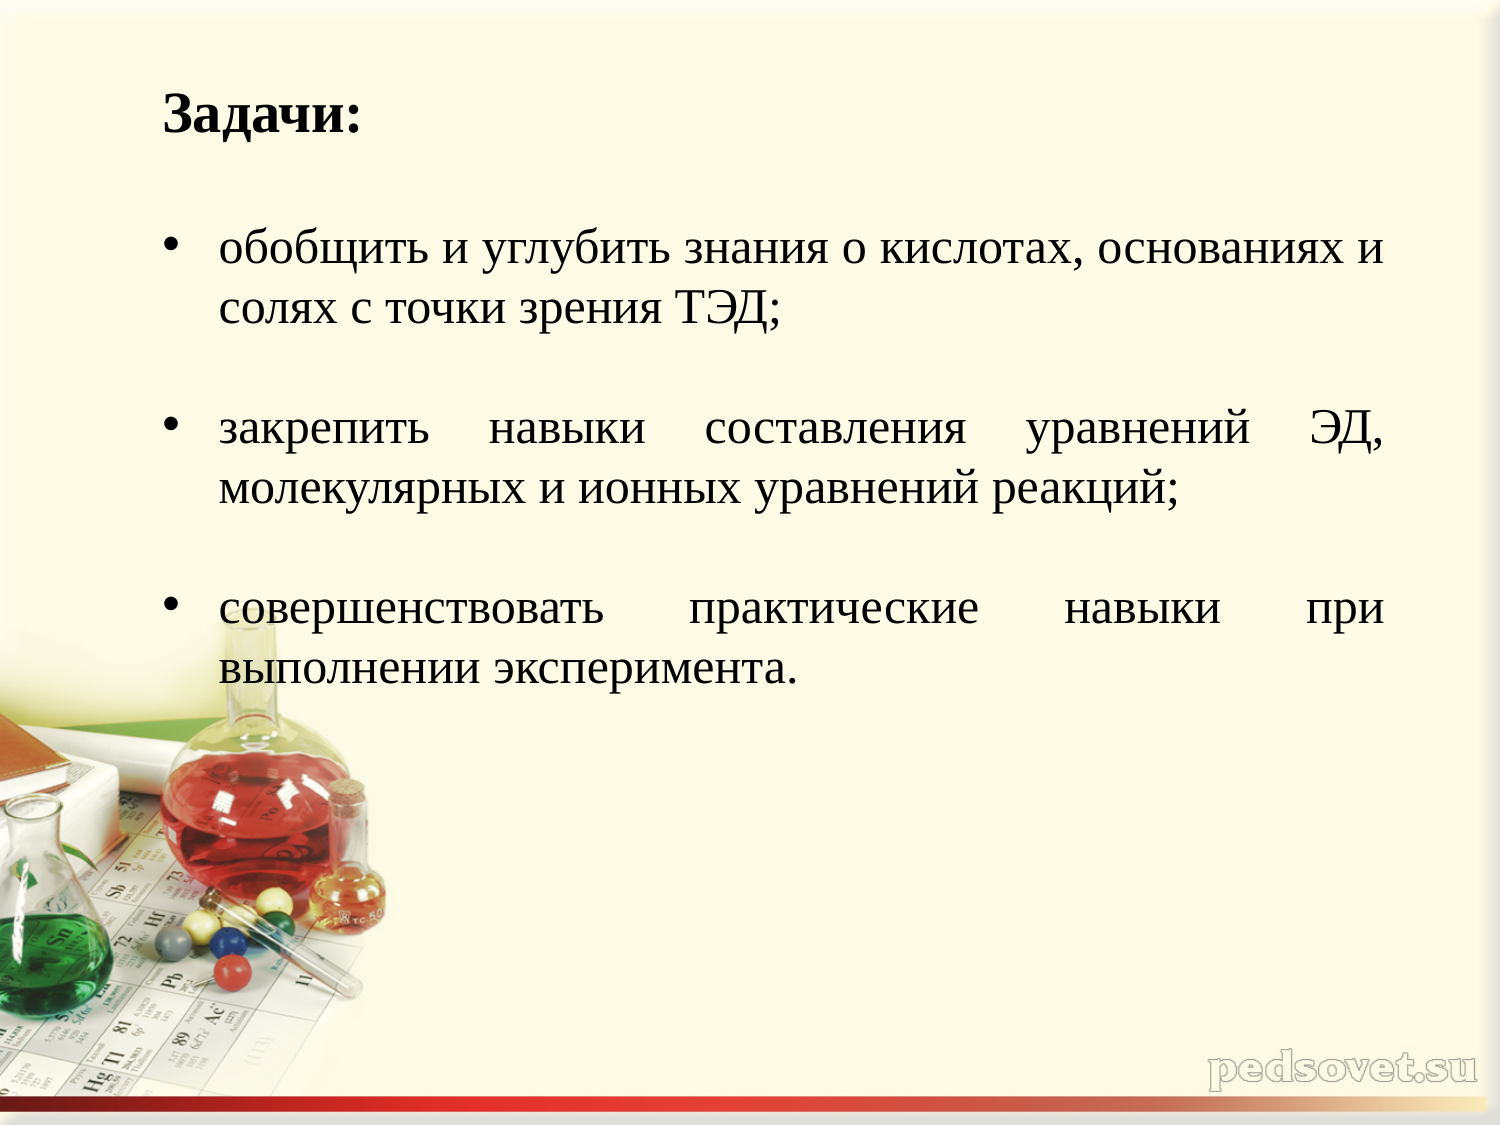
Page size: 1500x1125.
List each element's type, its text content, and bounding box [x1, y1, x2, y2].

picture [0, 0, 1500, 1125]
text_box Задачи: обобщить и углубить знания о кислотах, основаниях и солях с точки зрения ТЭД; закрепить навыки составления уравнений ЭД, молекулярных и ионных уравнений реакций; совершенствовать практические навыки при выполнении эксперимента. [147, 66, 1400, 761]
